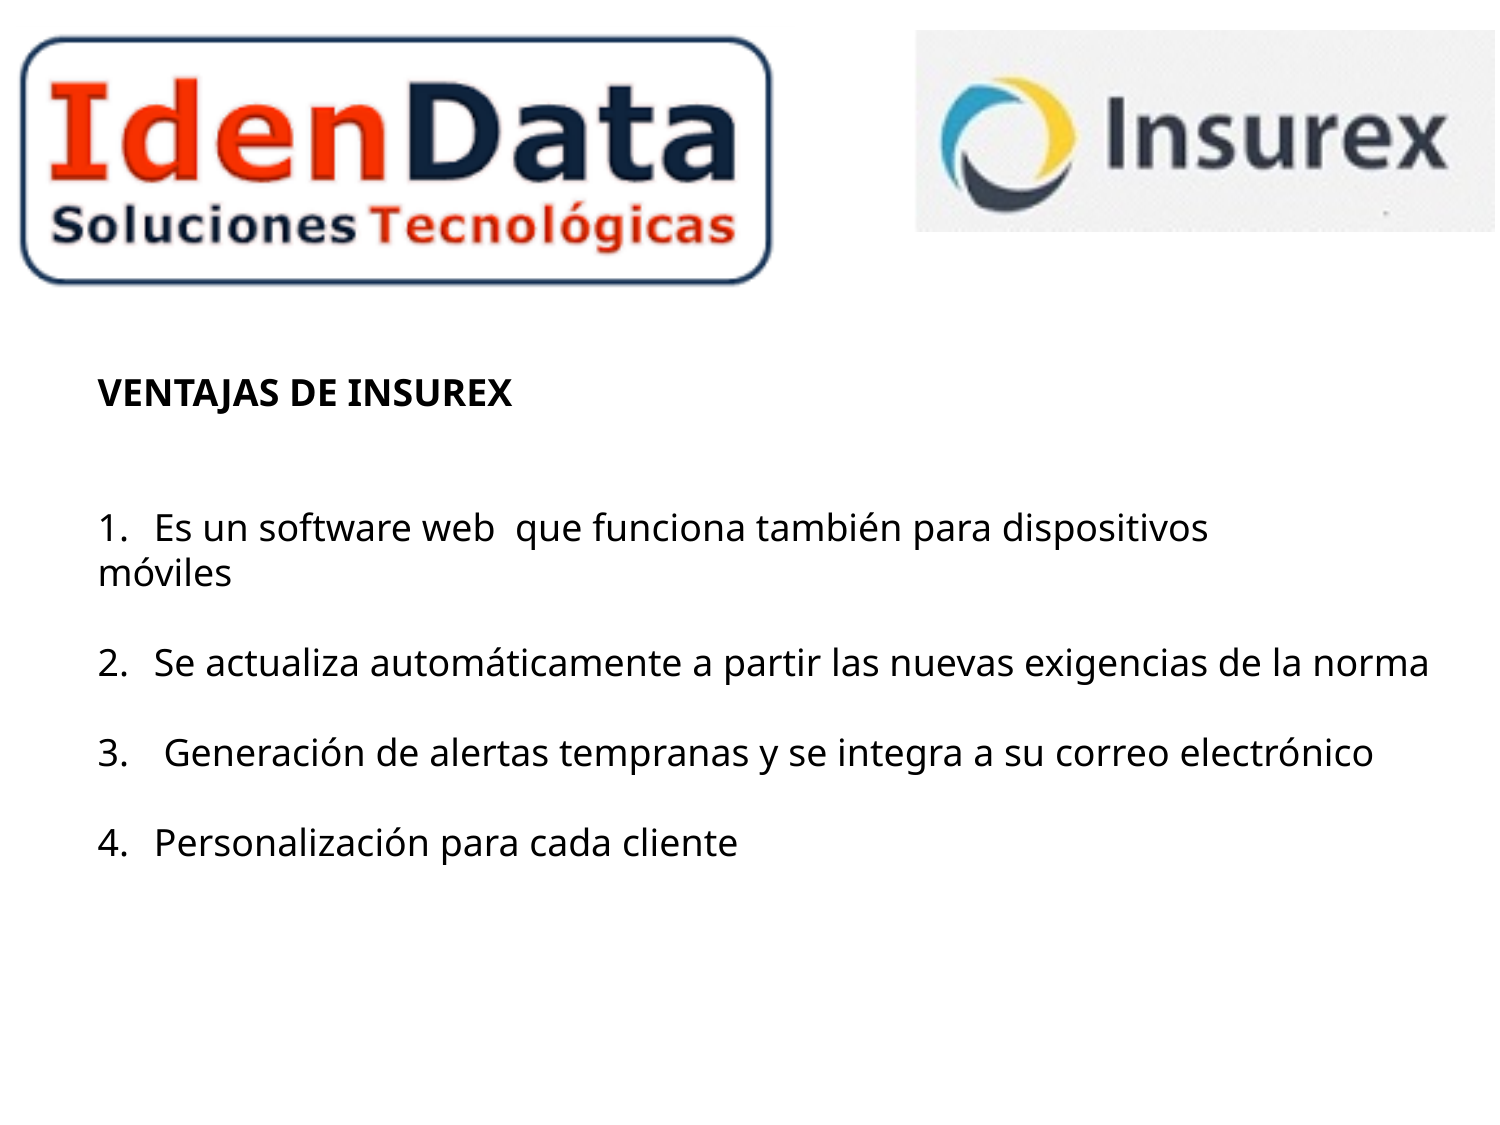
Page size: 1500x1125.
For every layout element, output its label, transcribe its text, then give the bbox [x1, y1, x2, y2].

picture [904, 30, 1495, 232]
picture [16, 25, 795, 303]
text_box VENTAJAS DE INSUREX Es un software web que funciona también para dispositivos móviles Se actualiza automáticamente a partir las nuevas exigencias de la norma Generación de alertas tempranas y se integra a su correo electrónico Personalización para cada cliente [82, 361, 1456, 962]
